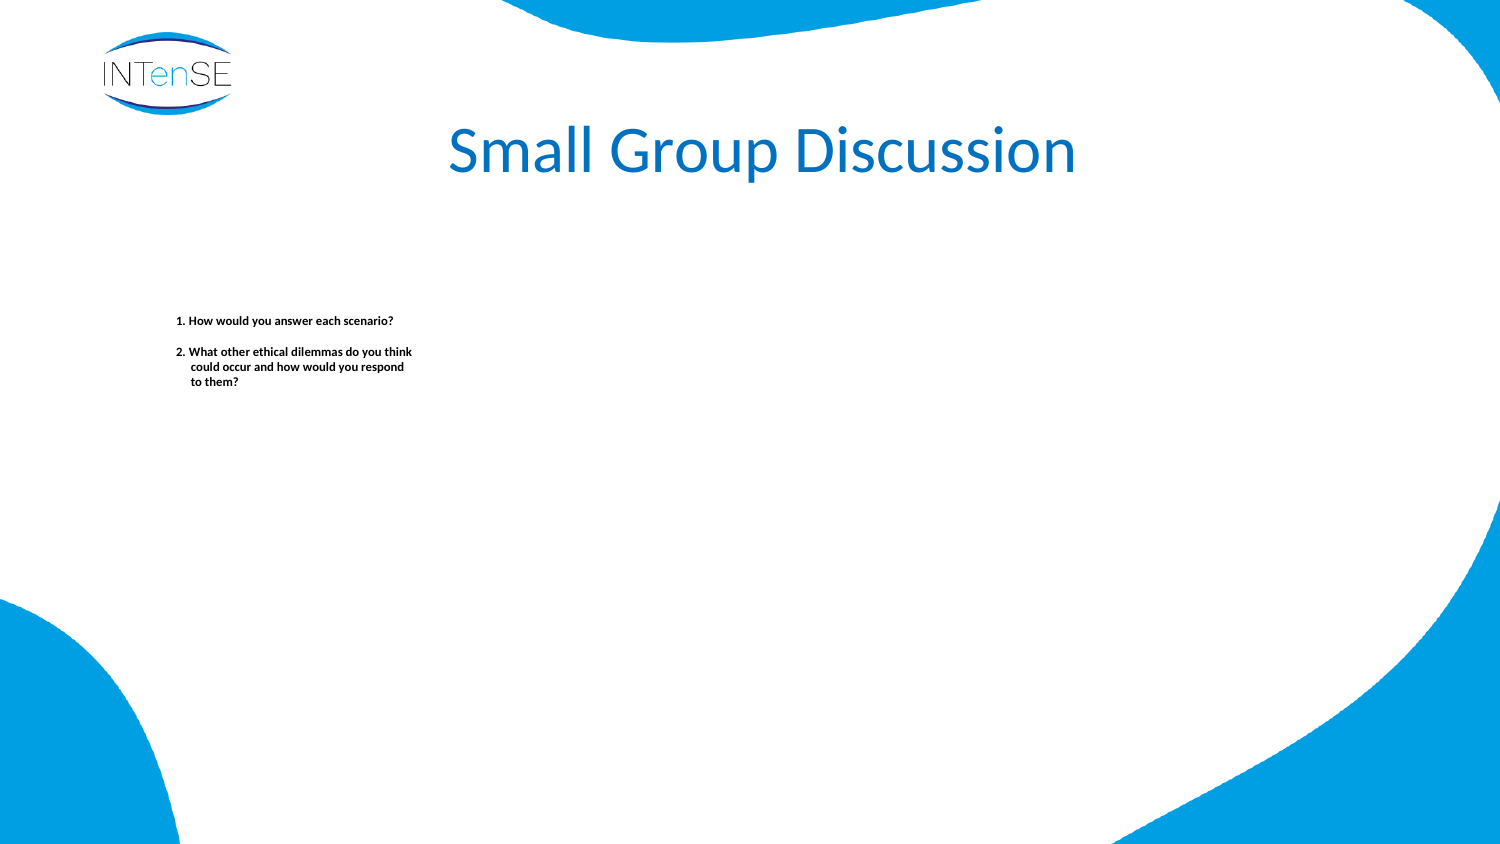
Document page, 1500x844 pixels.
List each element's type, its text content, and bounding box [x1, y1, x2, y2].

list Small Group Discussion [385, 98, 1141, 264]
title 1. How would you answer each scenario? 2. What other ethical dilemmas do you think could occur and how would you respond to them? [160, 305, 1411, 447]
picture [0, 0, 1500, 844]
